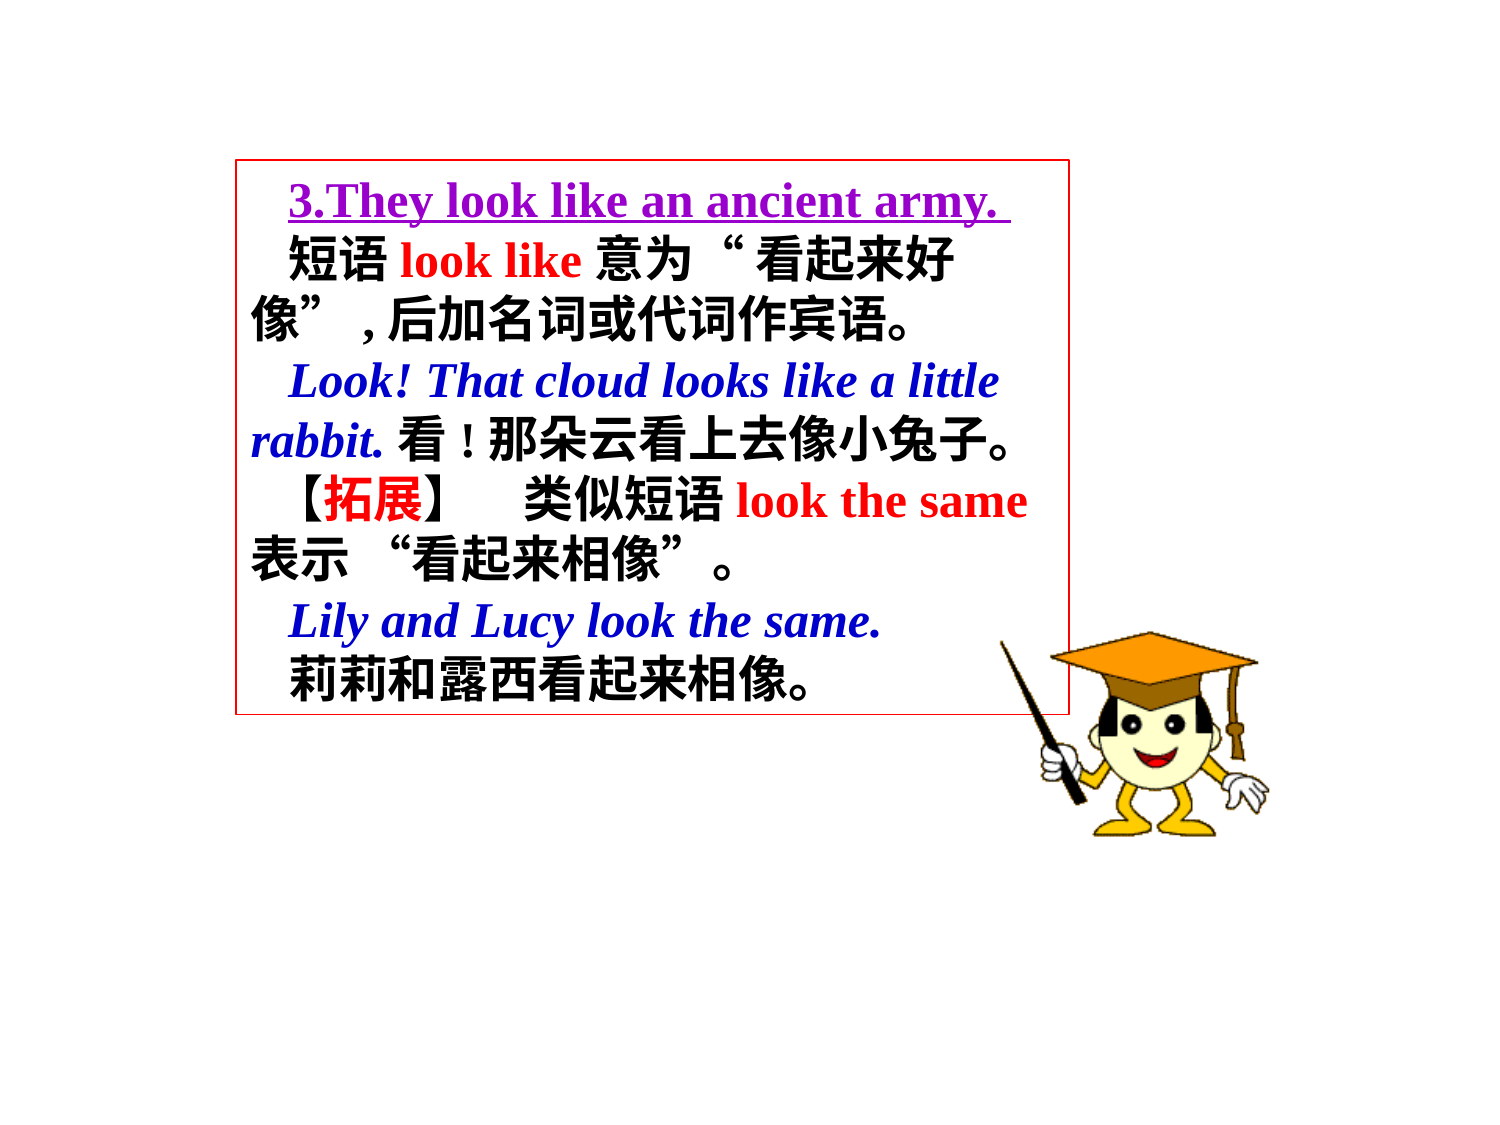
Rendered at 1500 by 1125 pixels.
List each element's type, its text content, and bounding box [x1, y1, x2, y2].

text_box 3.They look like an ancient army. 短语look like意为“ 看起来好像”,后加名词或代词作宾语。 Look! That cloud looks like a little rabbit.看!那朵云看上去像小兔子。 【拓展】 类似短语look the same表示 “看起来相像”。 Lily and Lucy look the same. 莉莉和露西看起来相像。 [235, 159, 1070, 715]
picture [979, 616, 1293, 852]
